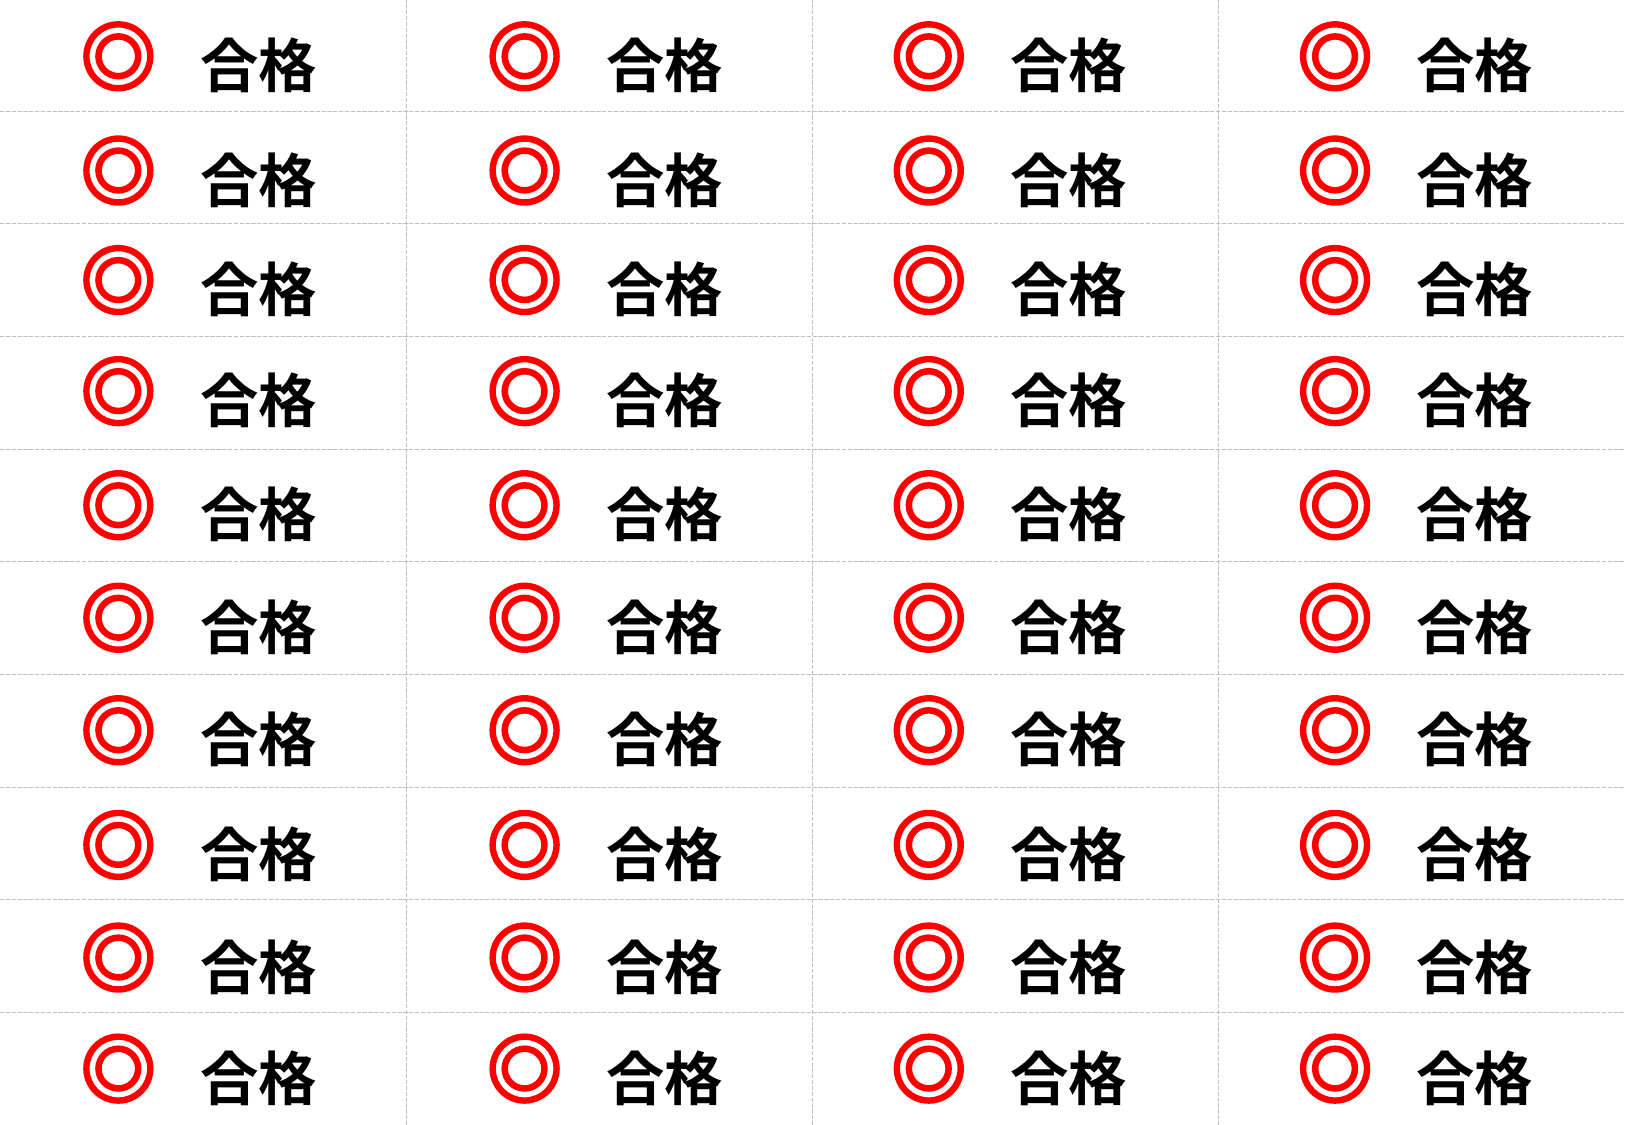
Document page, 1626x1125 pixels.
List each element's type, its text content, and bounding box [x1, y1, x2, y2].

text_box 合格 [606, 364, 723, 435]
text_box [1298, 20, 1372, 93]
text_box [488, 808, 561, 882]
text_box [892, 243, 965, 317]
text_box [82, 354, 155, 428]
text_box 合格 [200, 1041, 317, 1112]
text_box 合格 [606, 930, 723, 1001]
text_box 合格 [1416, 29, 1534, 100]
text_box 合格 [200, 590, 317, 662]
text_box [892, 808, 965, 882]
text_box [82, 808, 155, 882]
text_box 合格 [1416, 590, 1534, 662]
text_box 合格 [606, 143, 723, 214]
text_box [82, 581, 155, 654]
text_box 合格 [200, 818, 317, 889]
text_box 合格 [606, 818, 723, 889]
text_box 合格 [1010, 478, 1128, 549]
text_box 合格 [1416, 364, 1534, 435]
text_box [1298, 134, 1372, 207]
text_box 合格 [1416, 478, 1534, 549]
text_box [82, 20, 155, 93]
text_box 合格 [200, 253, 317, 324]
text_box 合格 [1416, 930, 1534, 1001]
text_box 合格 [200, 930, 317, 1001]
text_box [82, 694, 155, 767]
text_box [1298, 808, 1372, 882]
text_box [892, 354, 965, 428]
text_box [82, 469, 155, 542]
text_box [1298, 469, 1372, 542]
text_box 合格 [1416, 143, 1534, 214]
text_box 合格 [1416, 253, 1534, 324]
text_box [892, 20, 965, 93]
text_box [488, 134, 561, 207]
text_box 合格 [606, 478, 723, 549]
text_box [488, 581, 561, 654]
text_box [82, 1032, 155, 1105]
text_box [488, 243, 561, 317]
text_box 合格 [1416, 703, 1534, 774]
text_box 合格 [1010, 818, 1128, 889]
text_box [82, 134, 155, 207]
text_box 合格 [200, 478, 317, 549]
text_box 合格 [1416, 1041, 1534, 1112]
text_box [892, 469, 965, 542]
text_box 合格 [200, 364, 317, 435]
text_box [488, 20, 561, 93]
text_box [892, 694, 965, 767]
text_box [1298, 581, 1372, 654]
text_box [488, 1032, 561, 1105]
text_box [488, 469, 561, 542]
text_box 合格 [1010, 703, 1128, 774]
text_box 合格 [1010, 930, 1128, 1001]
text_box 合格 [200, 143, 317, 214]
text_box [1298, 694, 1372, 767]
text_box 合格 [1010, 29, 1128, 100]
text_box 合格 [606, 590, 723, 662]
text_box 合格 [1010, 364, 1128, 435]
text_box 合格 [606, 29, 723, 100]
text_box [892, 134, 965, 207]
text_box 合格 [1010, 143, 1128, 214]
text_box [1298, 354, 1372, 428]
text_box 合格 [1010, 590, 1128, 662]
text_box [1298, 243, 1372, 317]
text_box [892, 1032, 965, 1105]
text_box [892, 921, 965, 994]
text_box 合格 [606, 703, 723, 774]
text_box 合格 [200, 29, 317, 100]
text_box [82, 921, 155, 994]
text_box 合格 [1010, 1041, 1128, 1112]
text_box [488, 921, 561, 994]
text_box 合格 [200, 703, 317, 774]
text_box 合格 [1010, 253, 1128, 324]
text_box [892, 581, 965, 654]
text_box [82, 243, 155, 317]
text_box [488, 354, 561, 428]
text_box [1298, 1032, 1372, 1105]
text_box [488, 694, 561, 767]
text_box 合格 [606, 1041, 723, 1112]
text_box 合格 [1416, 818, 1534, 889]
text_box [1298, 921, 1372, 994]
text_box 合格 [606, 253, 723, 324]
